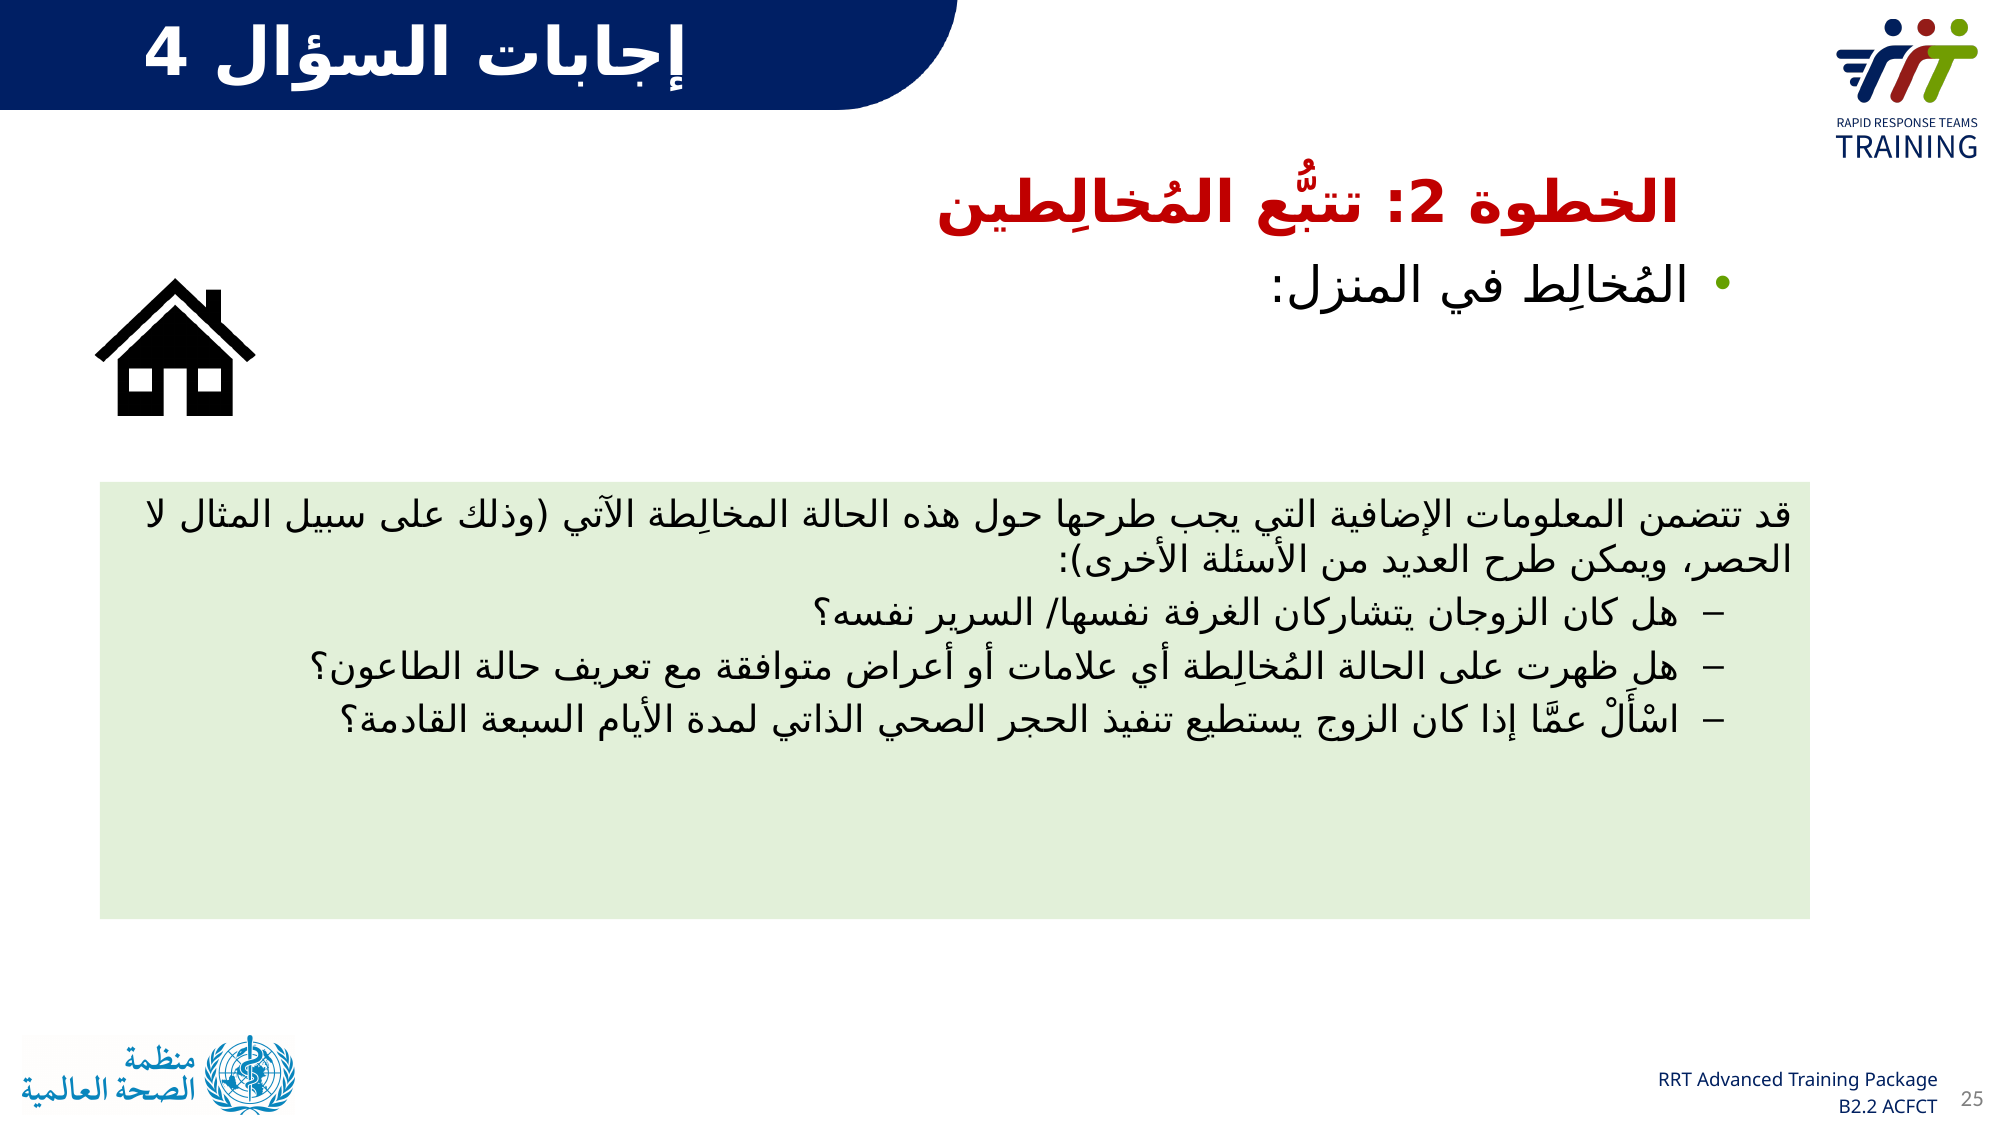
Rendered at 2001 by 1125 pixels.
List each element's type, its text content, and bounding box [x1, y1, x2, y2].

list المُخالِط في المنزل: [389, 250, 1740, 481]
picture [252, 1050, 258, 1059]
picture [83, 255, 267, 439]
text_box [99, 481, 1811, 920]
picture [0, 0, 958, 110]
picture [22, 1035, 295, 1115]
text_box إجابات السؤال 4 [32, 10, 697, 105]
text_box الخطوة 2: تتبُّع المُخالِطين [42, 163, 1681, 234]
picture [1835, 19, 1978, 167]
